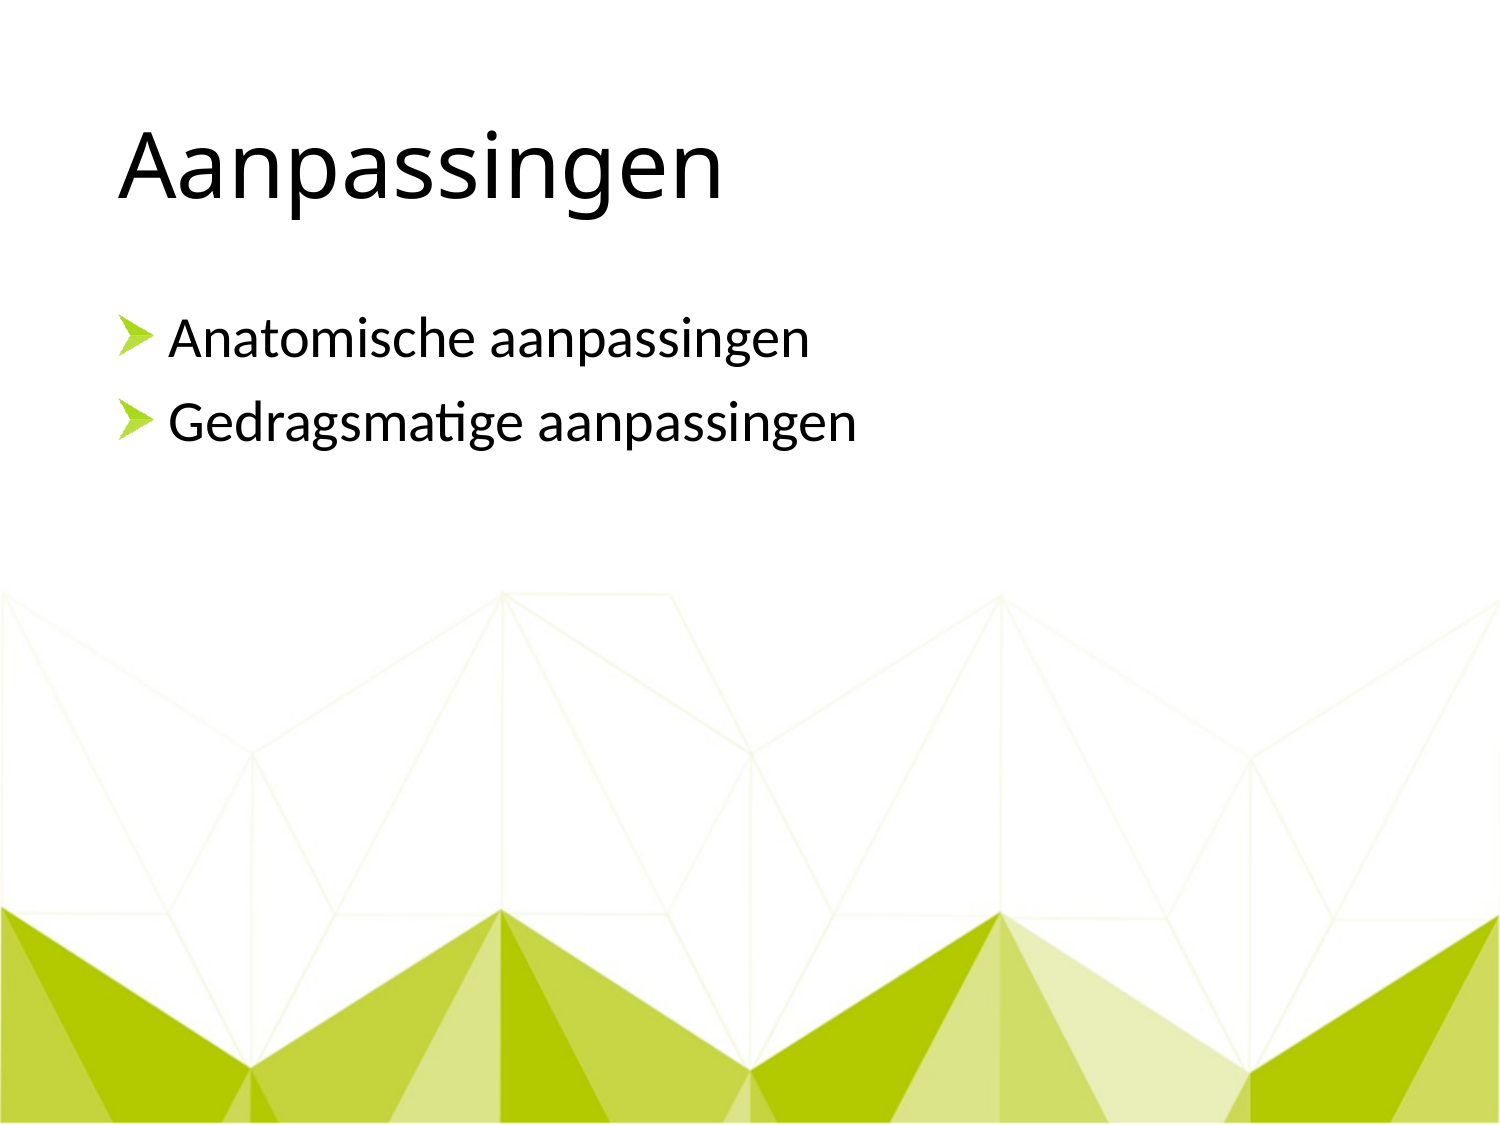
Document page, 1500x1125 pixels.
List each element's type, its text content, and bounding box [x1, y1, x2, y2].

title Aanpassingen [103, 59, 1397, 278]
list Anatomische aanpassingen Gedragsmatige aanpassingen [103, 299, 1397, 1014]
picture [0, 0, 1500, 1125]
